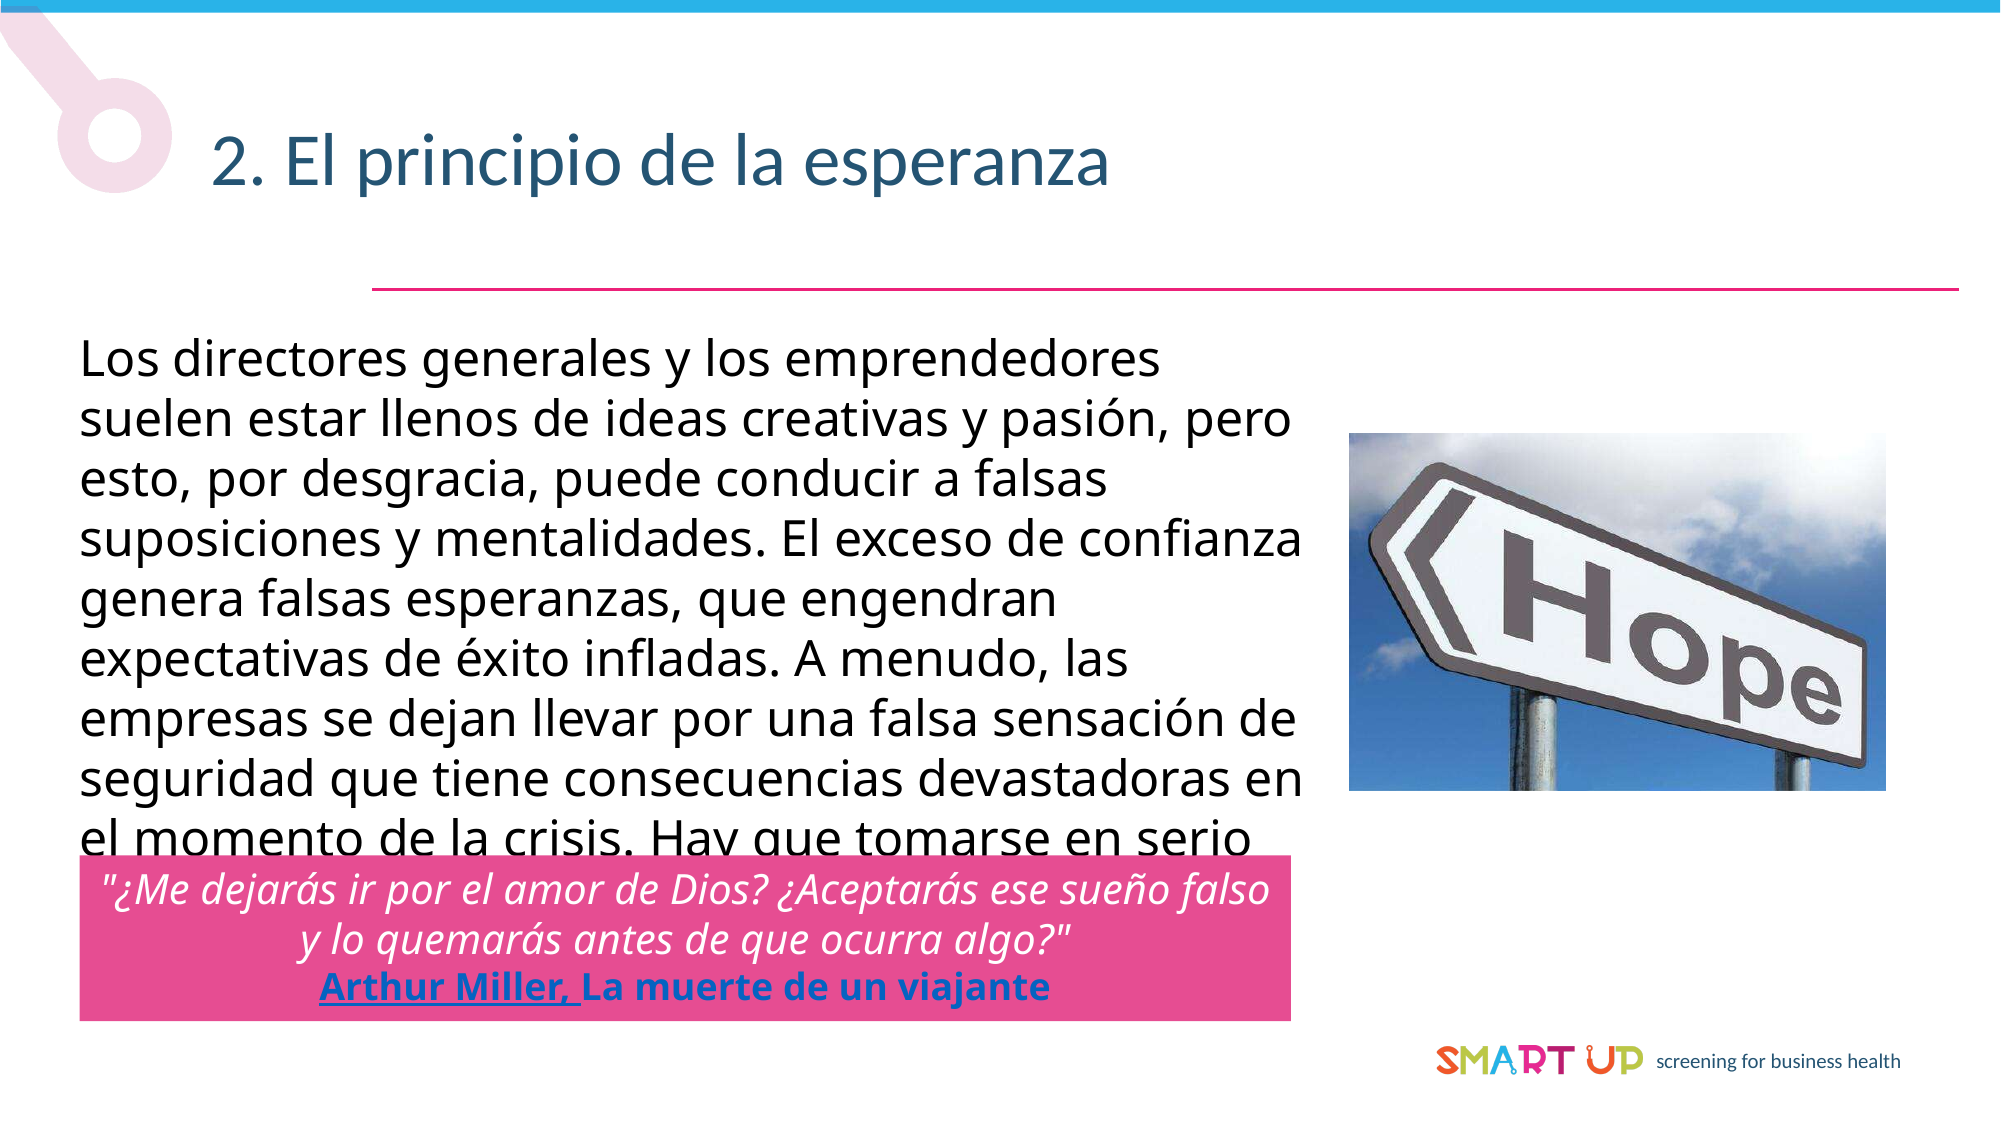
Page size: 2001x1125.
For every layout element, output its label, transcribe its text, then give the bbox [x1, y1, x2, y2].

list 2. El principio de la esperanza [195, 112, 1648, 228]
text_box Los directores generales y los emprendedores suelen estar llenos de ideas creativas y pasión, pero esto, por desgracia, puede conducir a falsas suposiciones y mentalidades. El exceso de confianza genera falsas esperanzas, que engendran expectativas de éxito infladas. A menudo, las empresas se dejan llevar por una falsa sensación de seguridad que tiene consecuencias devastadoras en el momento de la crisis. Hay que tomarse en serio las señales de advertencia de un negocio en quiebra en lugar de aferrarse a la esperanza. [64, 318, 1320, 1054]
picture [1436, 1045, 1643, 1078]
list [1320, 325, 1906, 978]
picture [0, 6, 224, 218]
text_box "¿Me dejarás ir por el amor de Dios? ¿Aceptarás ese sueño falso y lo quemarás antes de que ocurra algo?" Arthur Miller, La muerte de un viajante [79, 855, 1291, 1022]
picture [1349, 433, 1886, 792]
